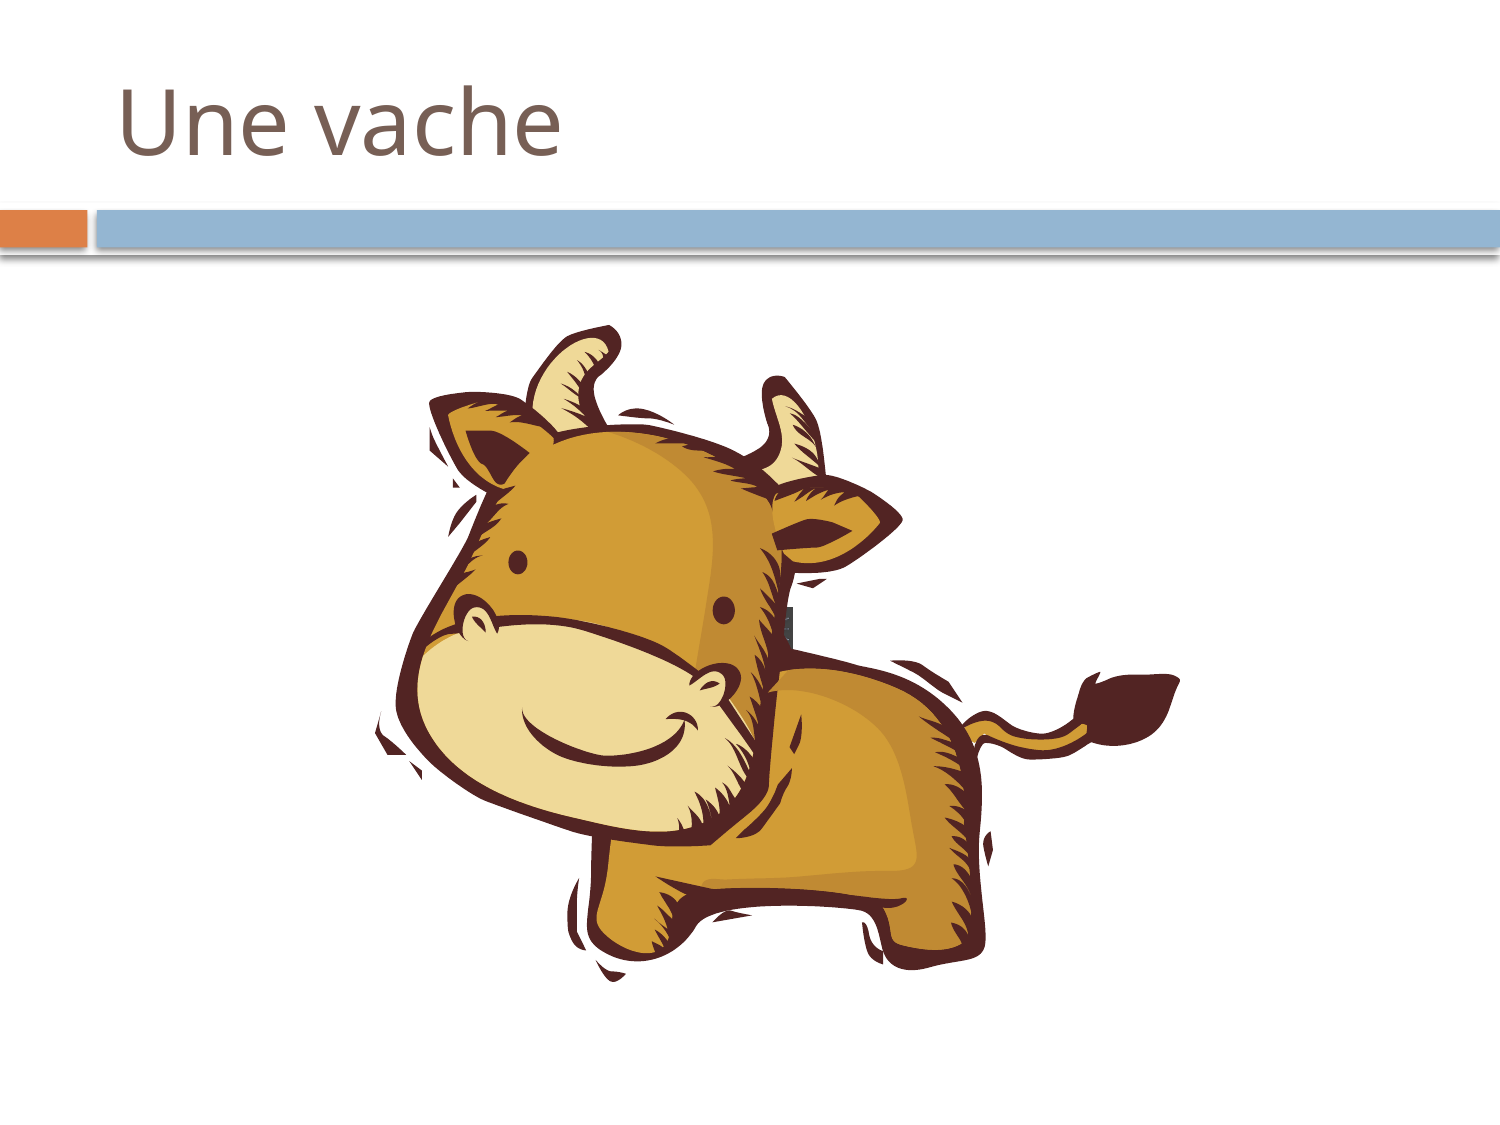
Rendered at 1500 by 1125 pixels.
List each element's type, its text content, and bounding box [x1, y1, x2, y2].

title Une vache [100, 37, 1438, 200]
picture [374, 324, 1181, 983]
